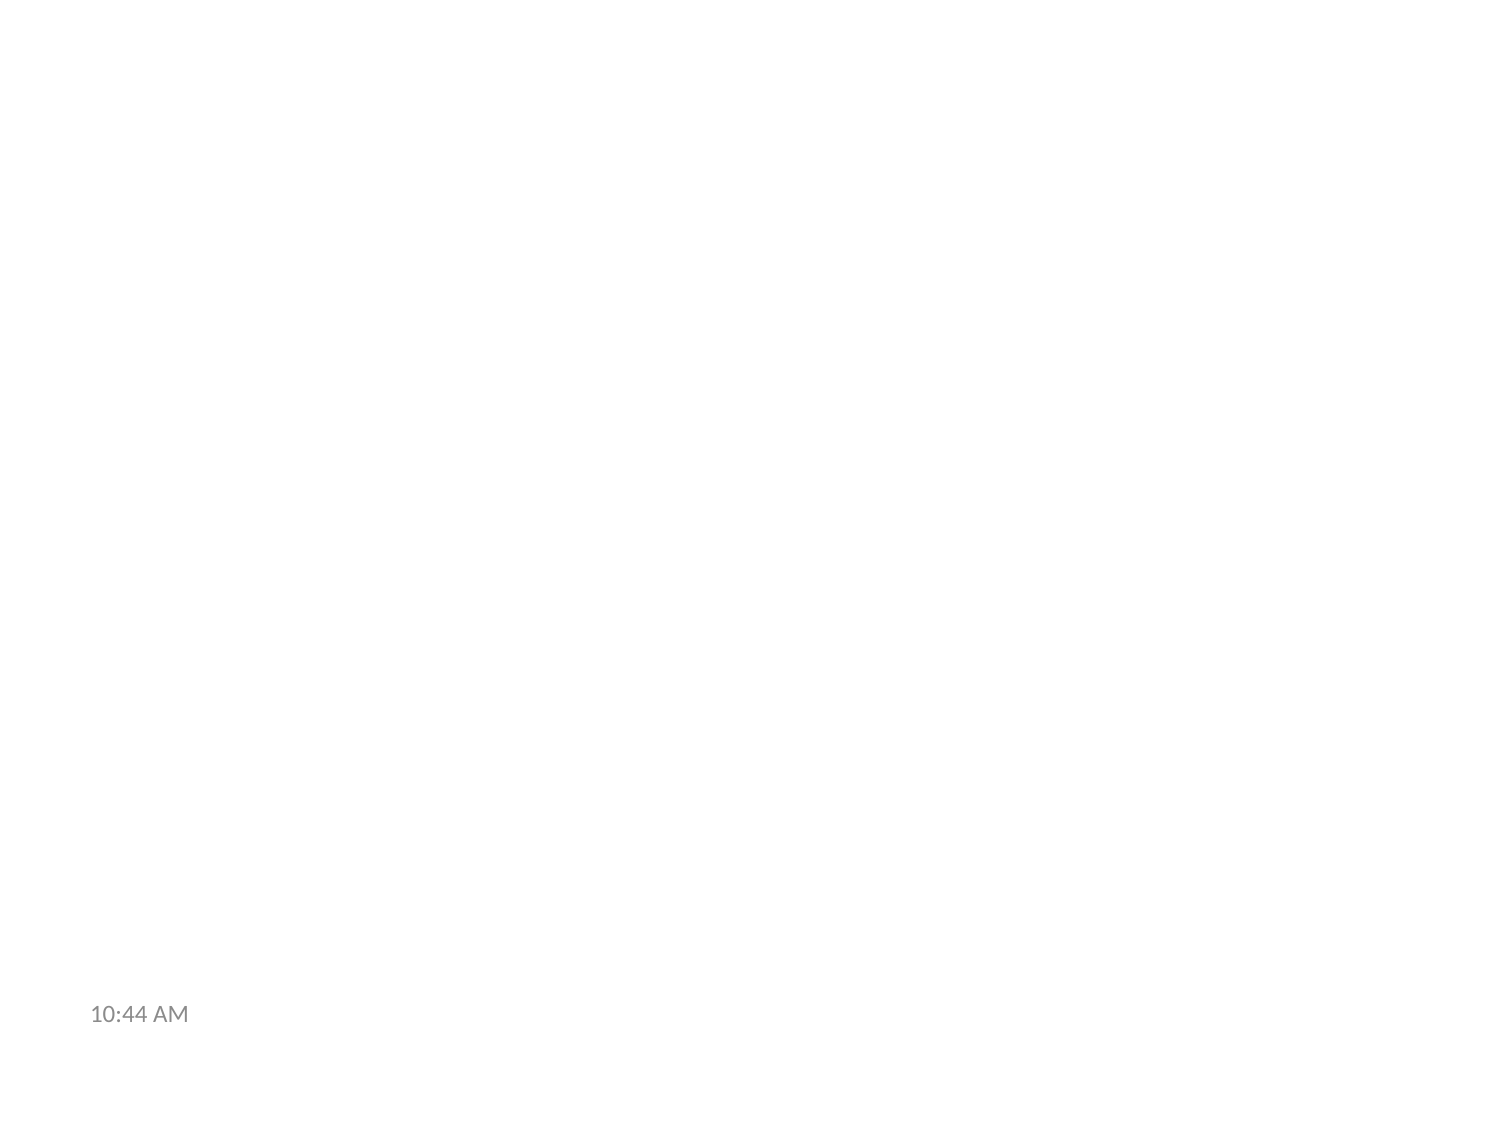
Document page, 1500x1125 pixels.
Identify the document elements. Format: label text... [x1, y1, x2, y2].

text_box 3:35 PM [75, 982, 425, 1043]
